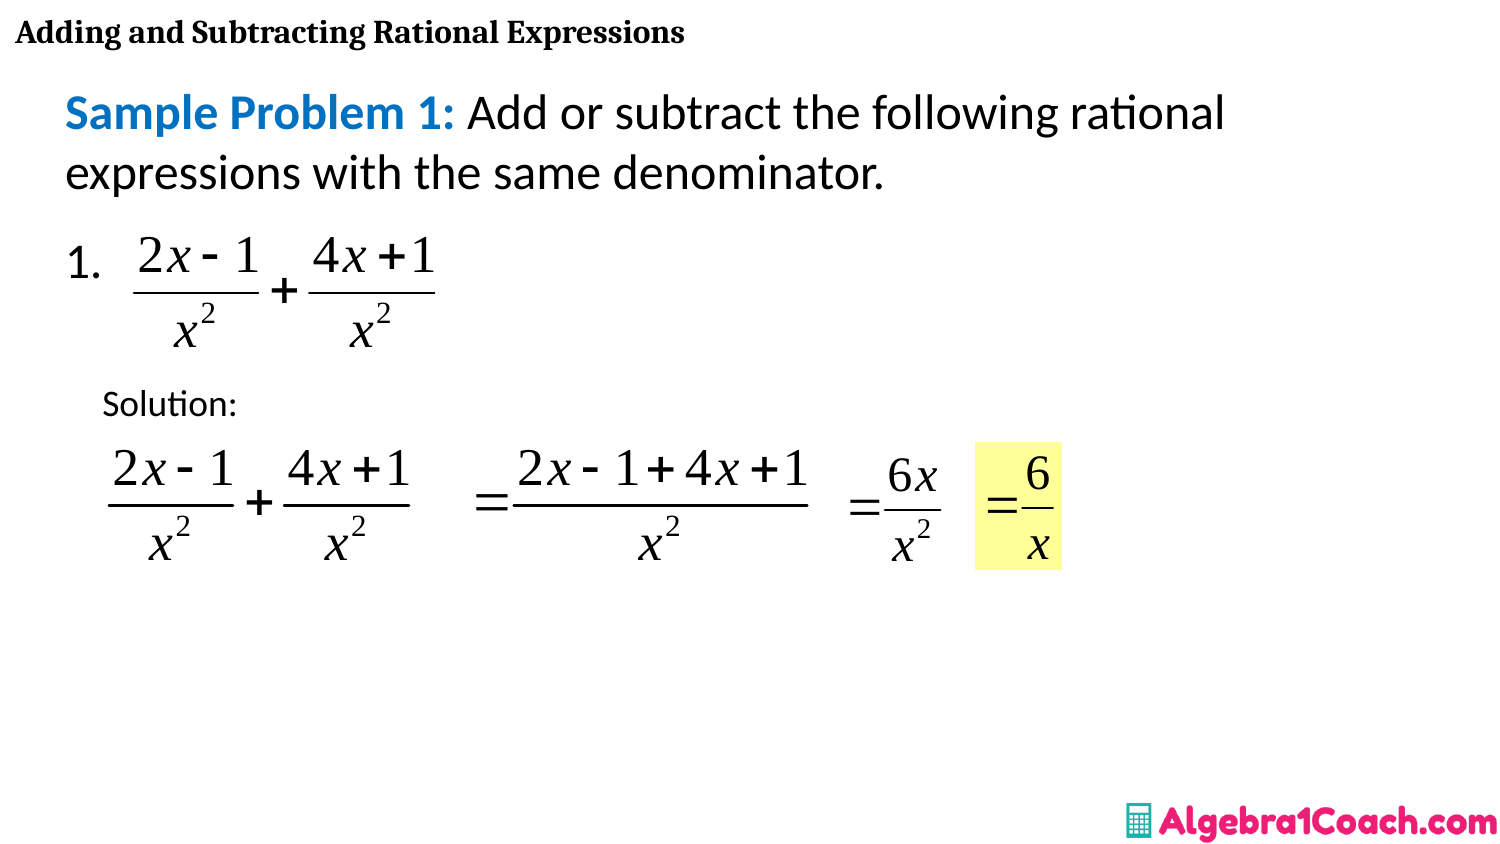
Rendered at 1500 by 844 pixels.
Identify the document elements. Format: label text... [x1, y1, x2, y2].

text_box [974, 441, 1063, 571]
text_box Adding and Subtracting Rational Expressions [0, 1, 1350, 60]
picture [1109, 798, 1500, 844]
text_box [462, 434, 819, 572]
text_box Solution: [87, 371, 263, 432]
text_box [837, 443, 951, 573]
list Sample Problem 1: Add or subtract the following rational expressions with the same denominator. [50, 71, 1425, 222]
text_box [49, 220, 448, 360]
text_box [99, 434, 423, 572]
